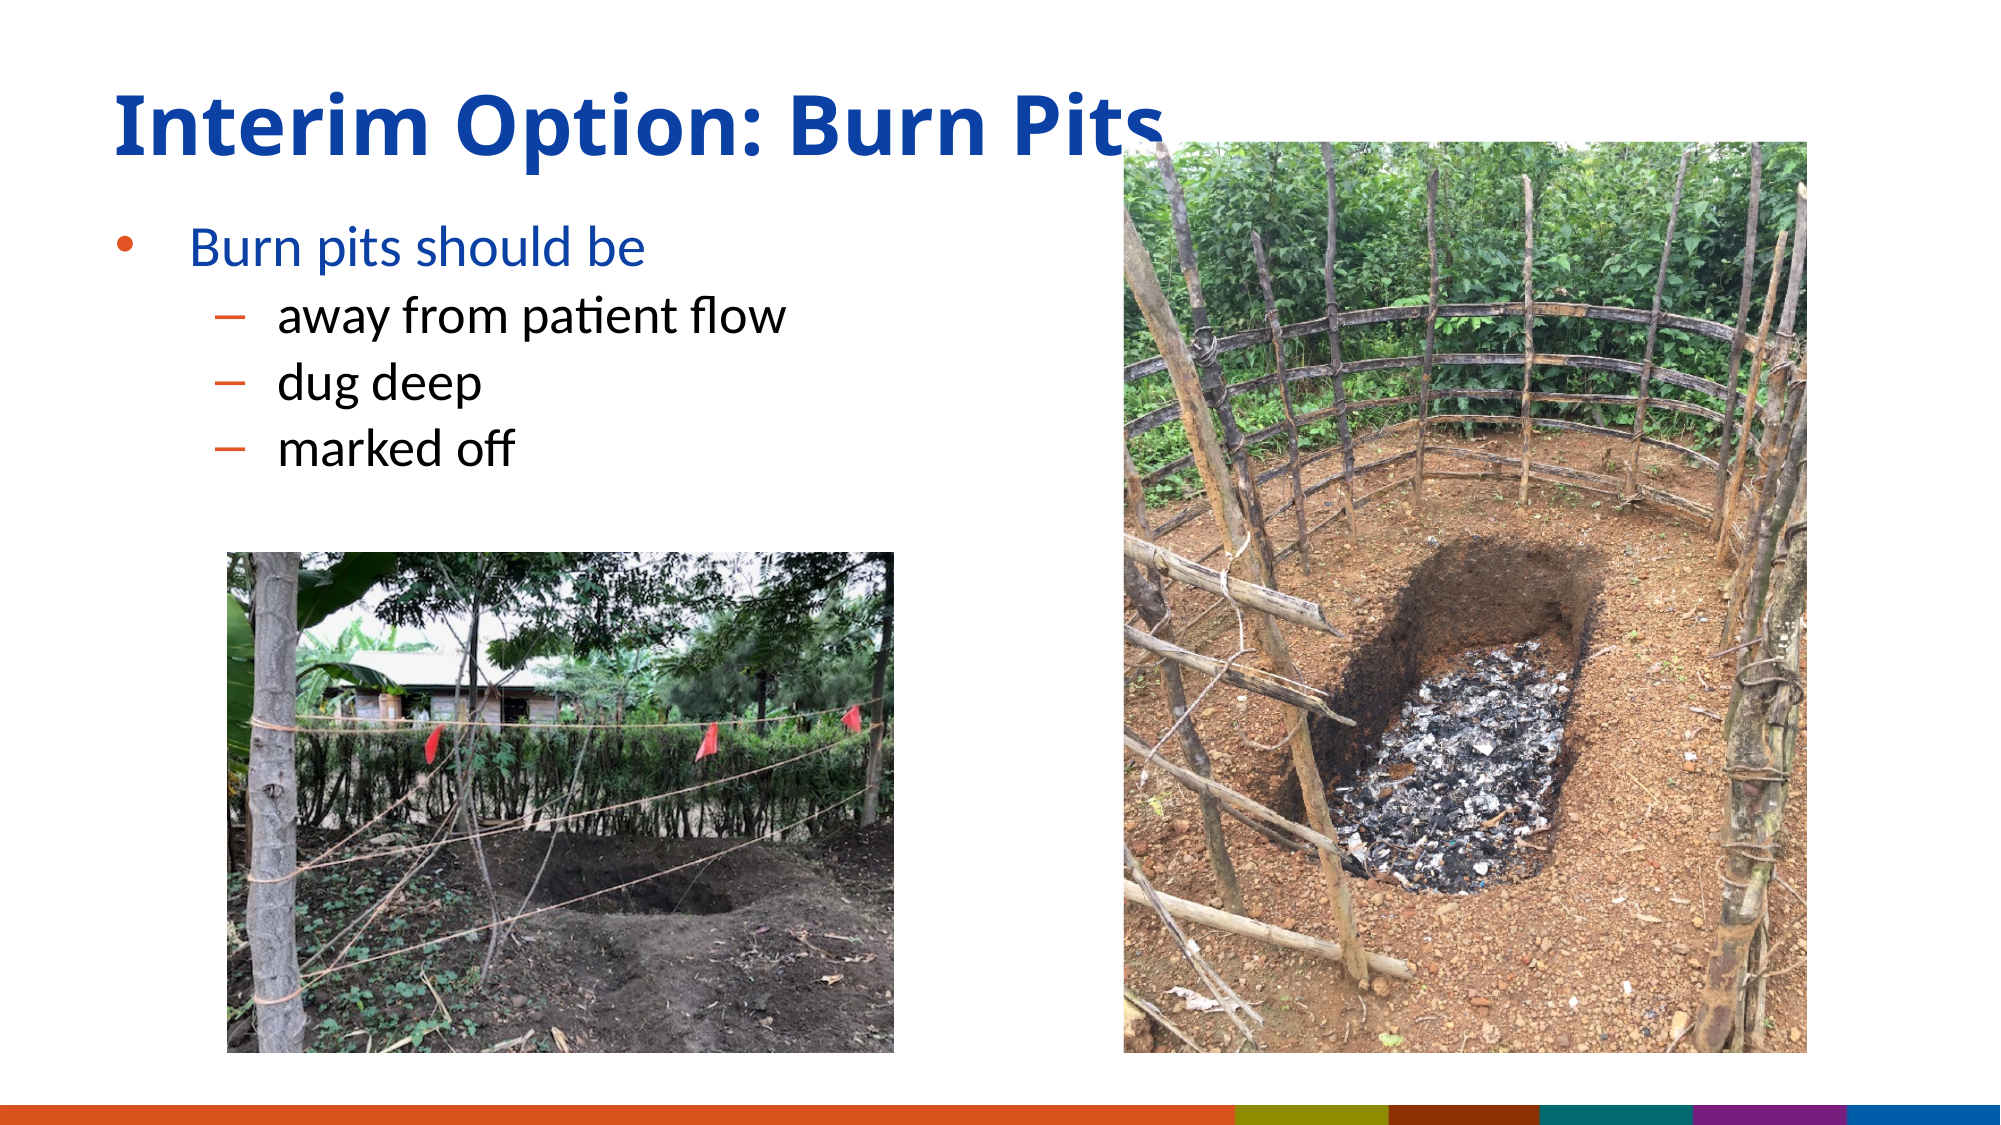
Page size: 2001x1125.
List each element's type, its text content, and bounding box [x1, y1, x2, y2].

picture [226, 552, 894, 1053]
picture [0, 1105, 2000, 1125]
title Interim Option: Burn Pits (continued) [99, 45, 1900, 180]
list Burn pits should be away from patient flow dug deep marked off [99, 209, 1058, 553]
picture [1009, 142, 1921, 1052]
